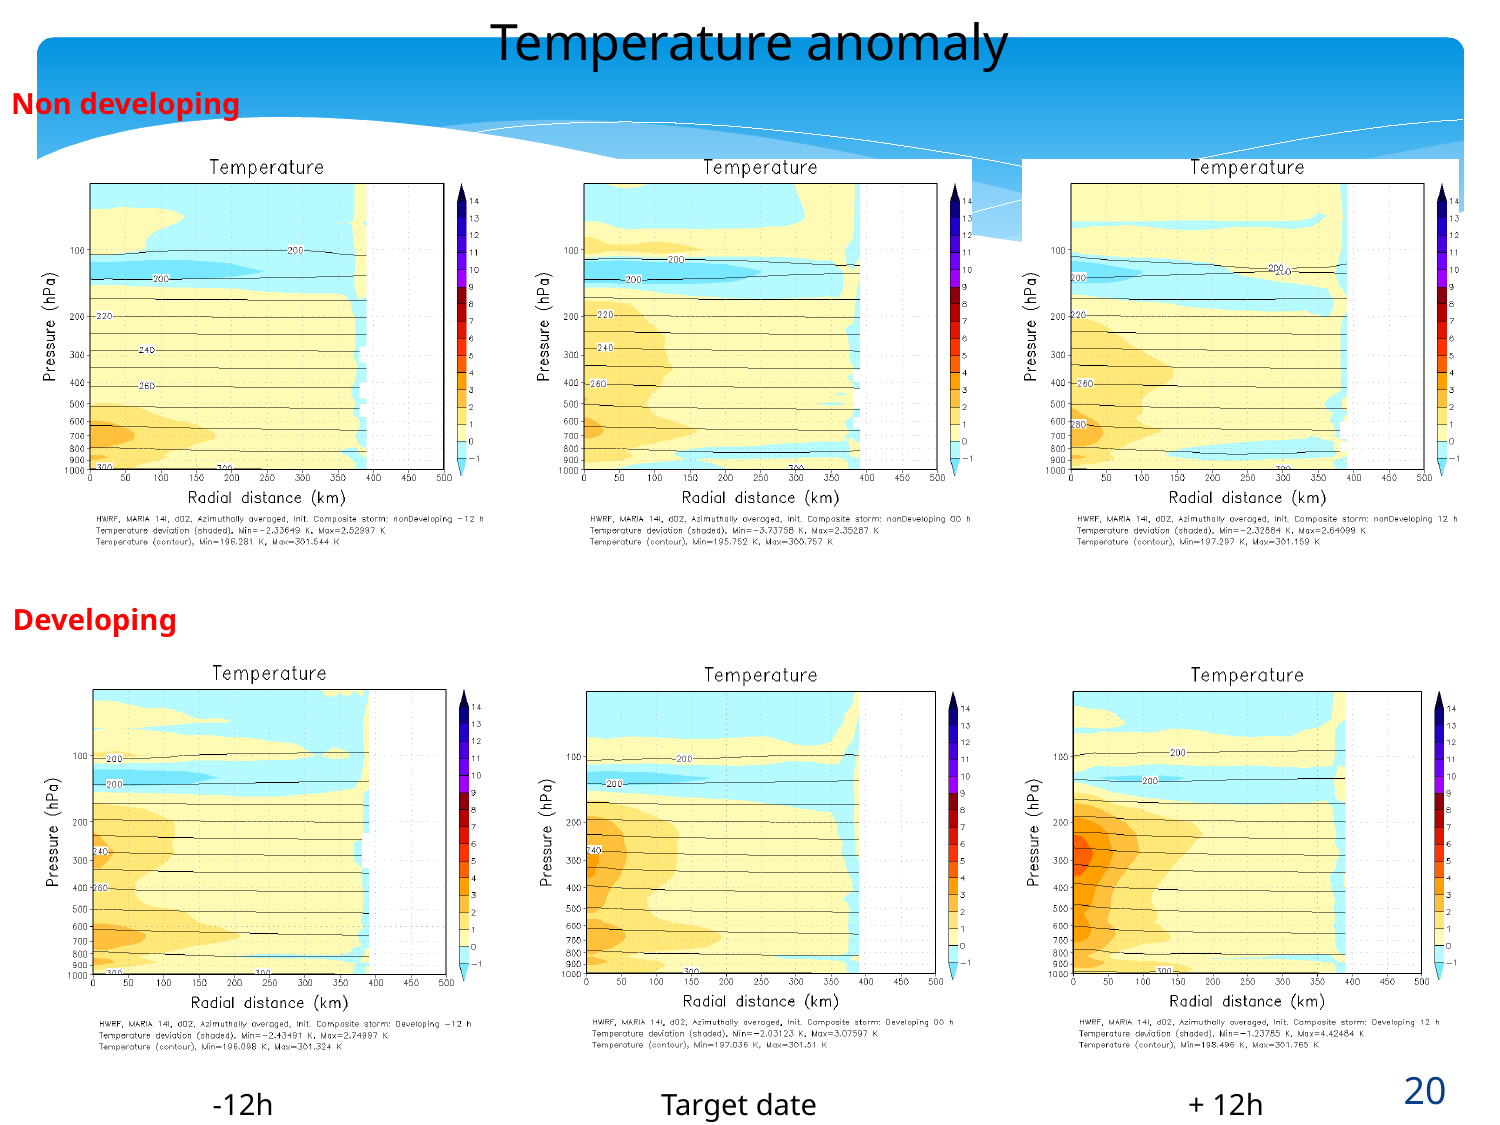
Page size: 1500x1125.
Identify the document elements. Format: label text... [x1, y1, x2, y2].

picture [1025, 667, 1457, 1049]
text_box + 12h [1173, 1078, 1279, 1125]
text_box Temperature anomaly [475, 3, 1024, 78]
slide_number 20 [1350, 1062, 1500, 1123]
picture [535, 159, 972, 546]
text_box -12h [197, 1078, 289, 1125]
text_box Target date [646, 1078, 833, 1125]
text_box Non developing [0, 78, 256, 128]
picture [41, 159, 483, 546]
text_box Developing [0, 594, 193, 644]
picture [44, 664, 481, 1052]
picture [1021, 159, 1459, 546]
picture [538, 667, 970, 1049]
